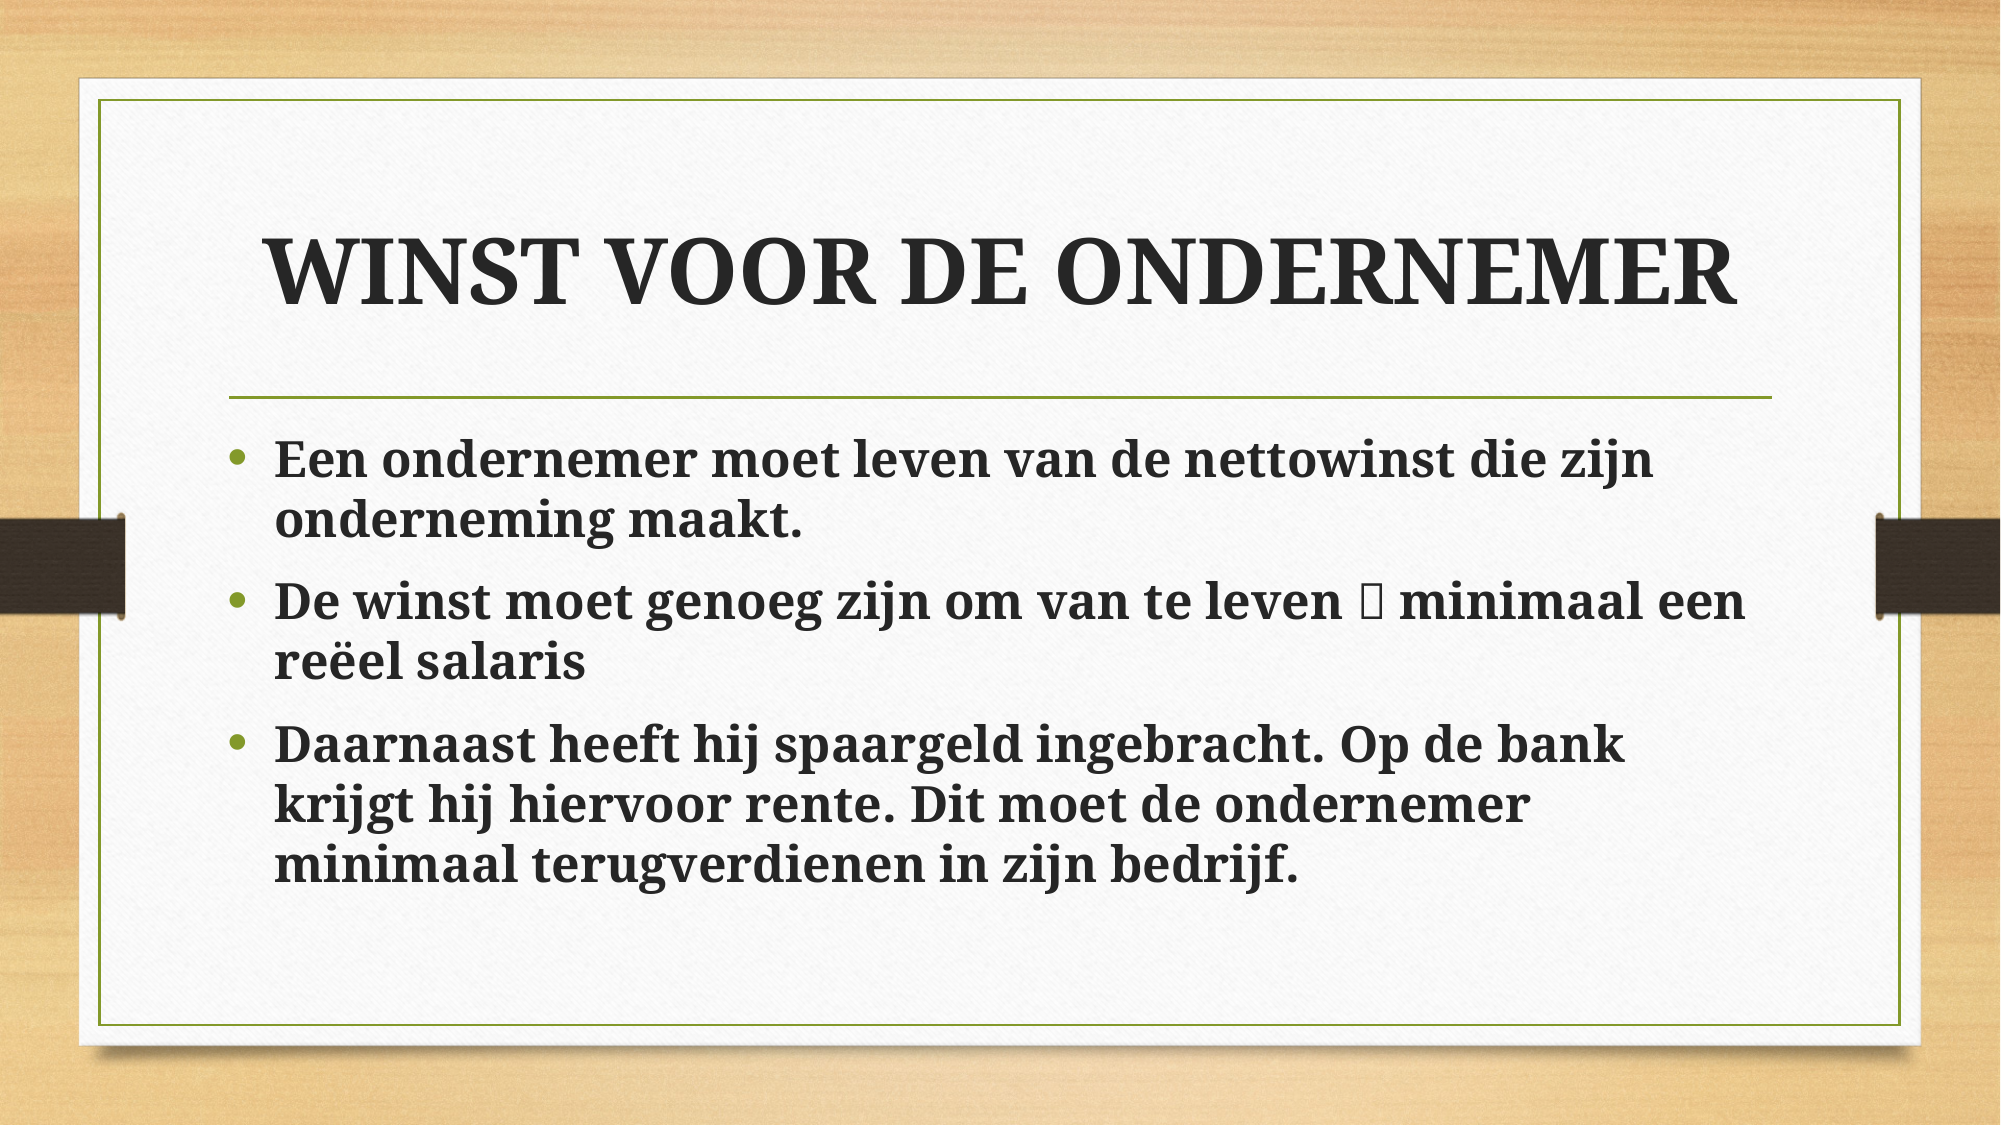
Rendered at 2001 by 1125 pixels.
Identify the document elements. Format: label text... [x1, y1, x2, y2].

picture [0, 0, 2001, 1125]
list Een ondernemer moet leven van de nettowinst die zijn onderneming maakt. De winst moet genoeg zijn om van te leven  minimaal een reëel salaris Daarnaast heeft hij spaargeld ingebracht. Op de bank krijgt hij hiervoor rente. Dit moet de ondernemer minimaal terugverdienen in zijn bedrijf. [212, 419, 1788, 964]
title WINST VOOR DE ONDERNEMER [212, 161, 1788, 375]
